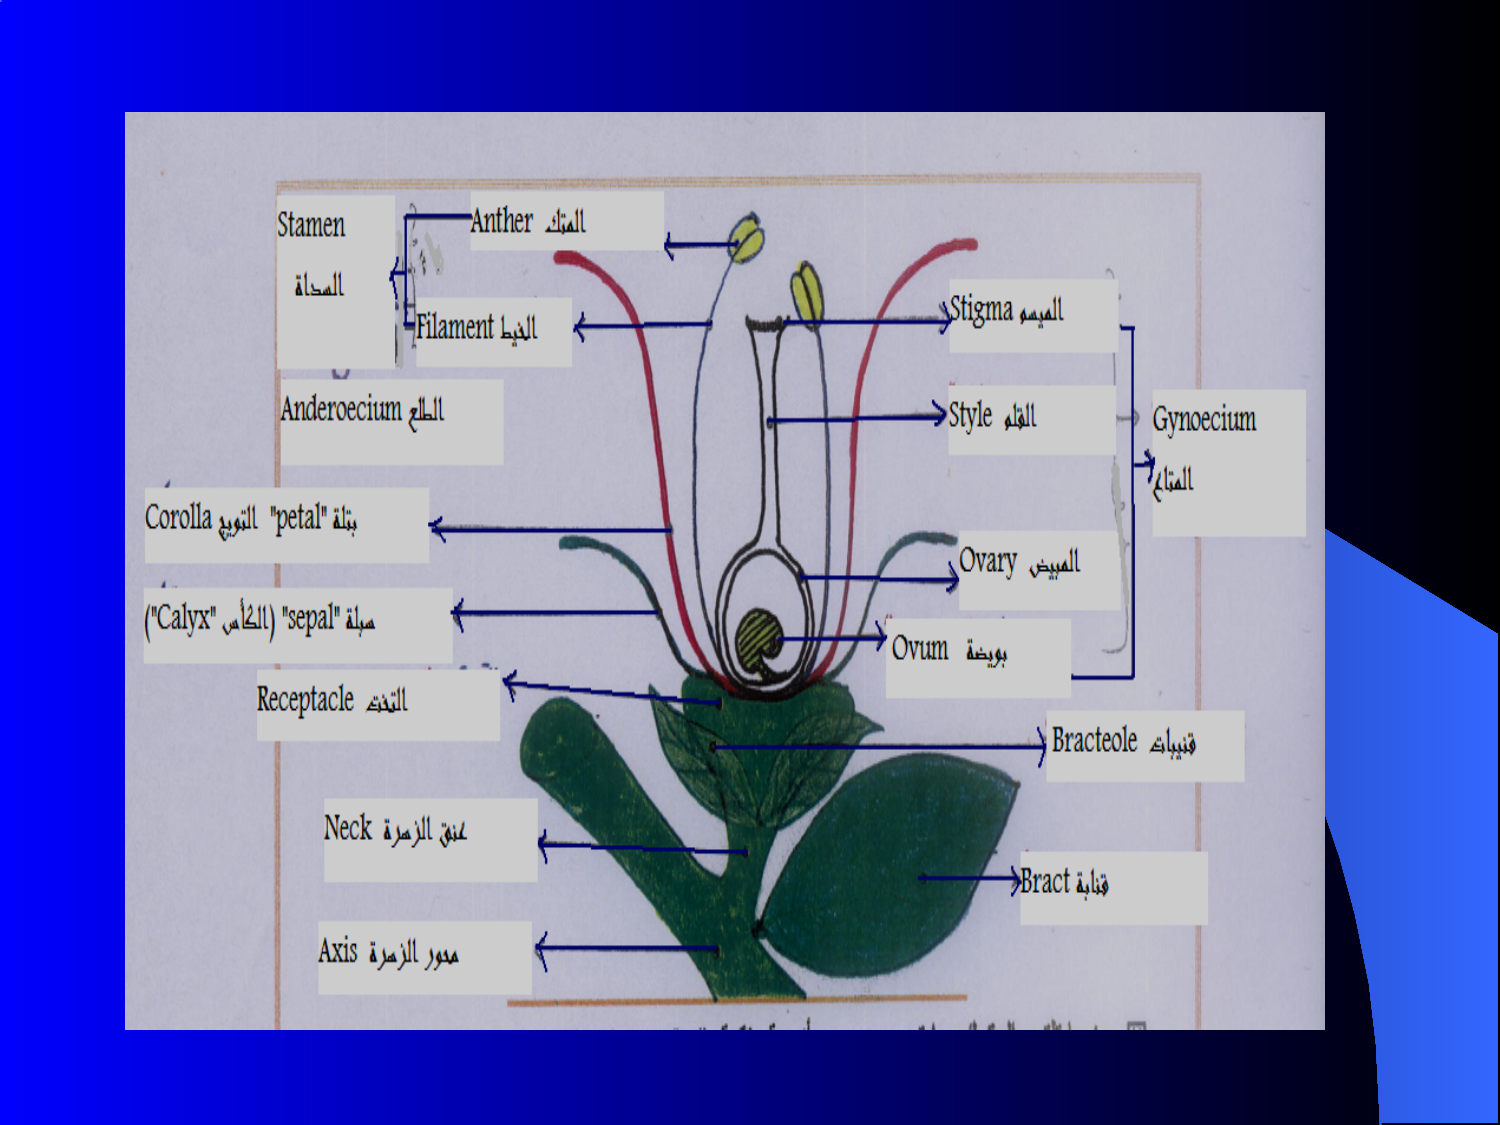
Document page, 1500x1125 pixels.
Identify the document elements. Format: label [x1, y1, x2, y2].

picture [124, 112, 1326, 1030]
